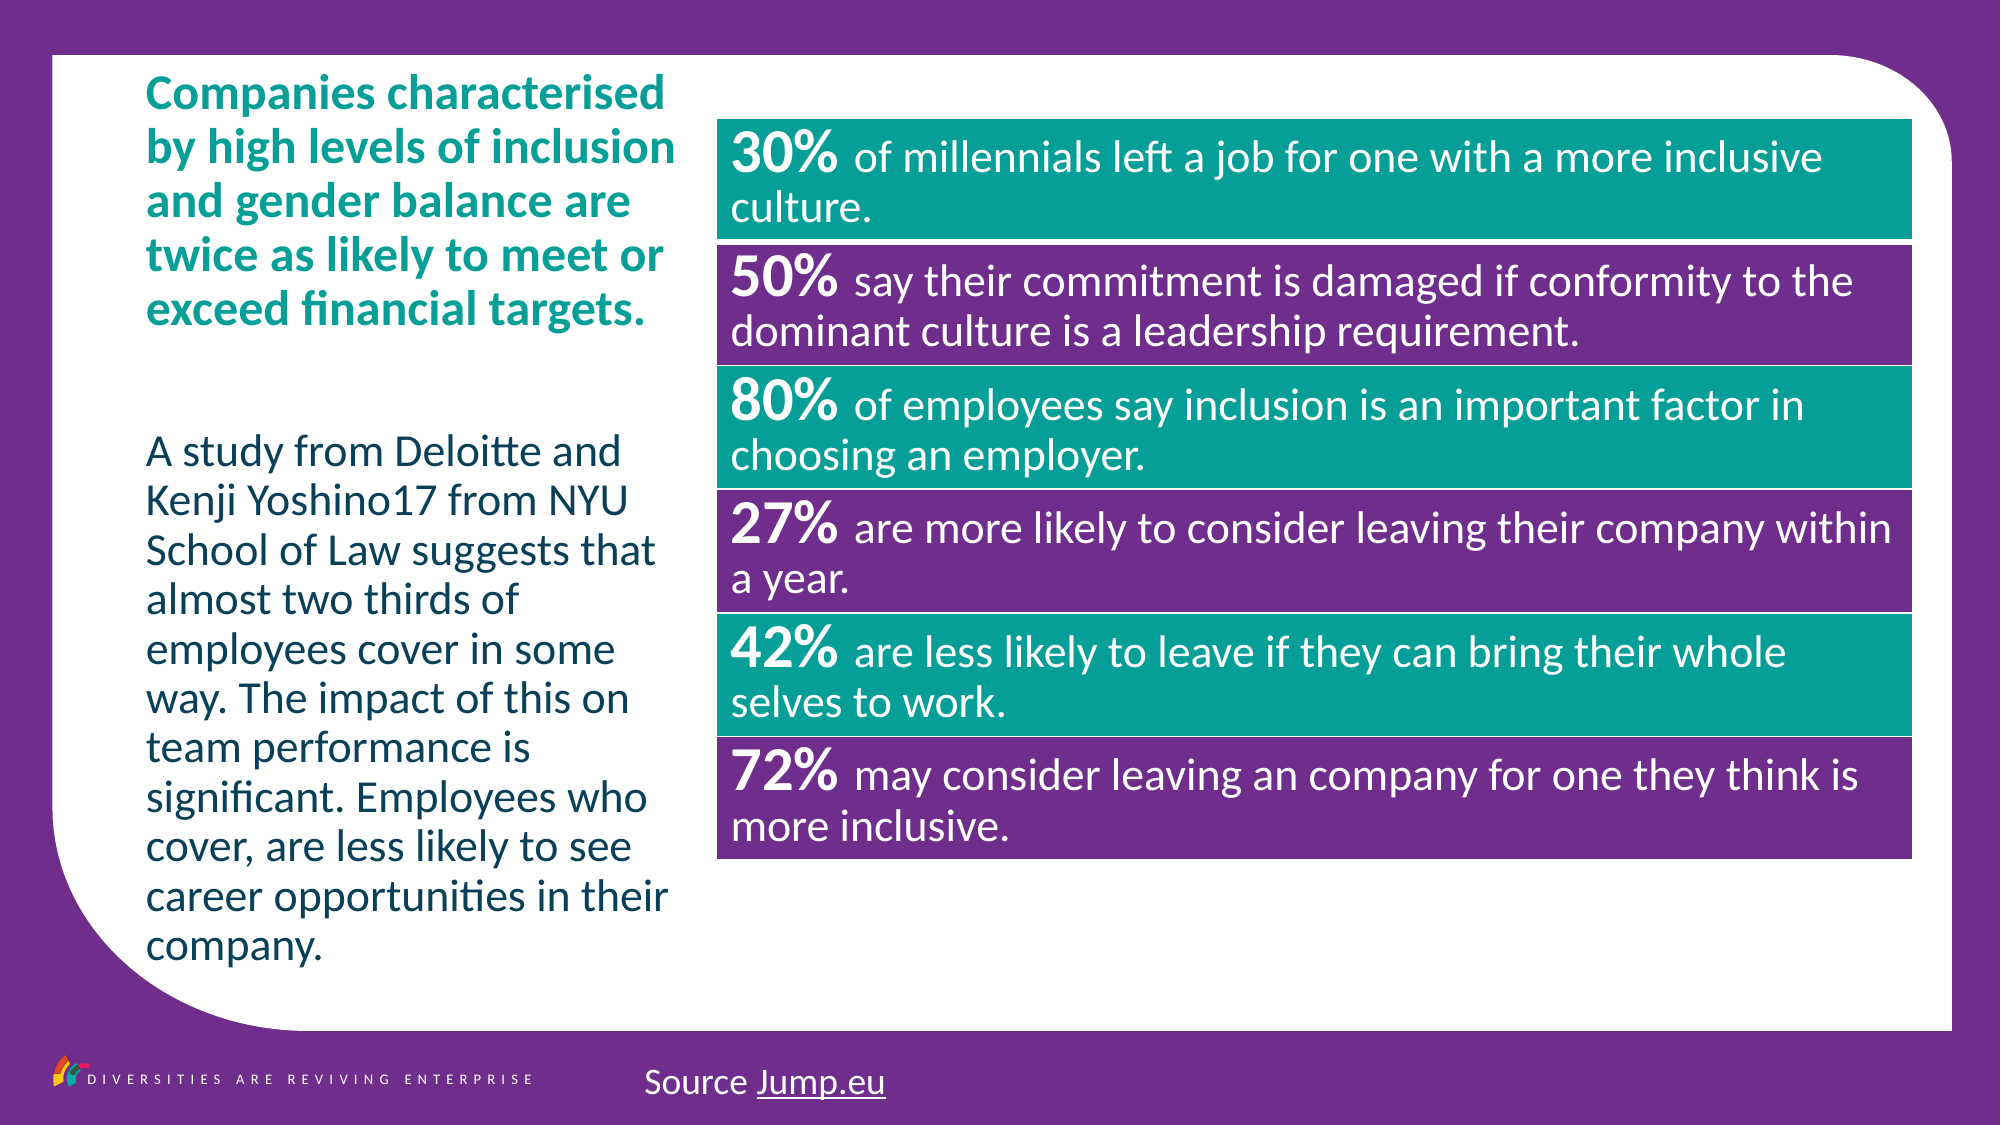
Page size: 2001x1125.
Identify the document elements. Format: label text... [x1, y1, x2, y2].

list A study from Deloitte and Kenji Yoshino17 from NYU School of Law suggests that almost two thirds of employees cover in some way. The impact of this on team performance is significant. Employees who cover, are less likely to see career opportunities in their company. [130, 419, 716, 1052]
table_header 30% of millennials left a job for one with a more inclusive culture. [717, 119, 1912, 239]
table_cell 27% are more likely to consider leaving their company within a year. [717, 490, 1912, 612]
table_cell 72% may consider leaving an company for one they think is more inclusive. [717, 737, 1912, 859]
table_cell 80% of employees say inclusion is an important factor in choosing an employer. [717, 366, 1912, 488]
table_cell 42% are less likely to leave if they can bring their whole selves to work. [717, 614, 1912, 736]
table_cell 50% say their commitment is damaged if conformity to the dominant culture is a leadership requirement. [717, 245, 1912, 365]
list Companies characterised by high levels of inclusion and gender balance are twice as likely to meet or exceed financial targets. [130, 58, 716, 191]
text_box Source Jump.eu [629, 1049, 1972, 1109]
